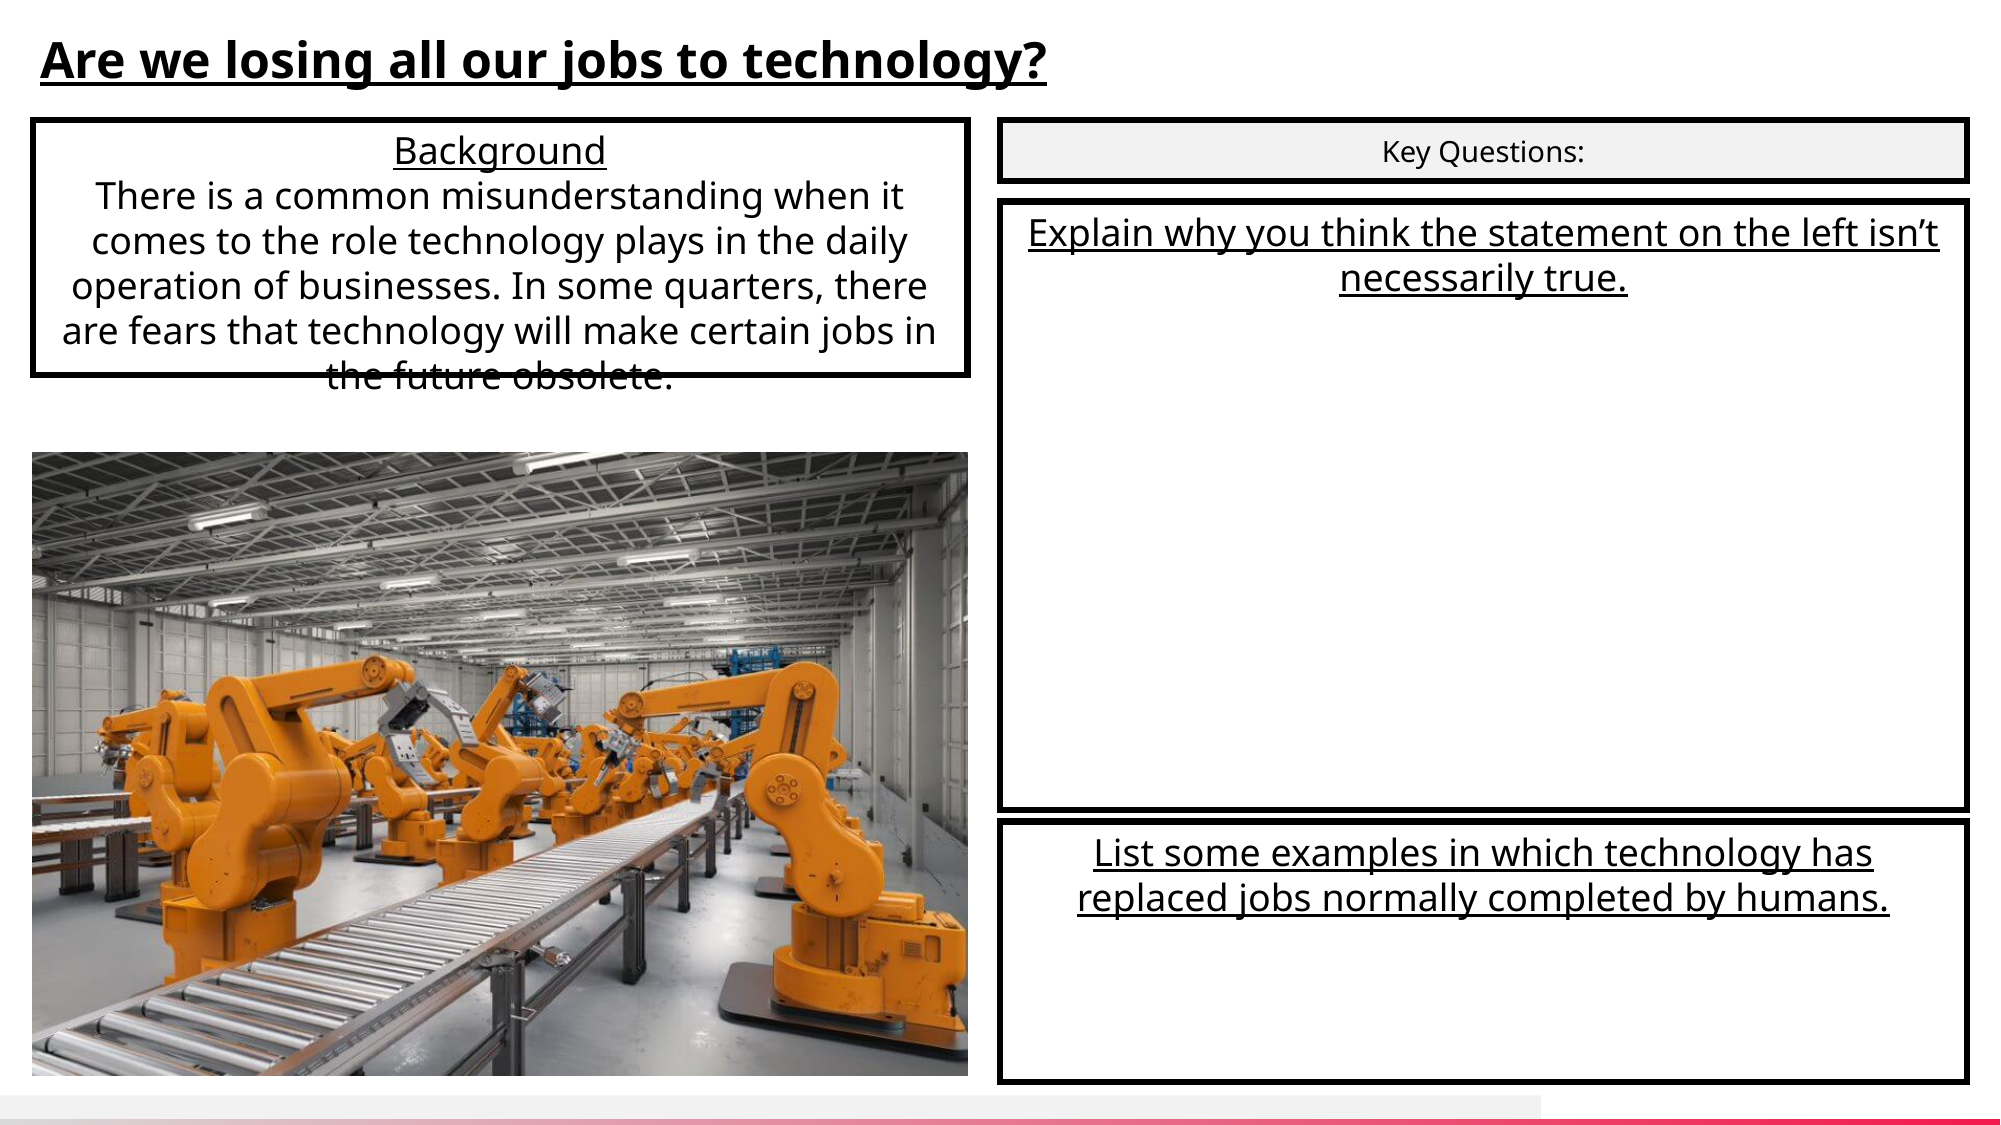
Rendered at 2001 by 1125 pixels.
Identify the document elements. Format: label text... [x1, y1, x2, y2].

picture [32, 452, 968, 1076]
text_box Background There is a common misunderstanding when it comes to the role technology plays in the daily operation of businesses. In some quarters, there are fears that technology will make certain jobs in the future obsolete. [32, 119, 968, 376]
text_box Explain why you think the statement on the left isn’t necessarily true. [999, 201, 1968, 811]
text_box Are we losing all our jobs to technology? [25, 21, 1095, 96]
text_box List some examples in which technology has replaced jobs normally completed by humans. [999, 821, 1968, 1083]
text_box Key Questions: [999, 119, 1968, 182]
